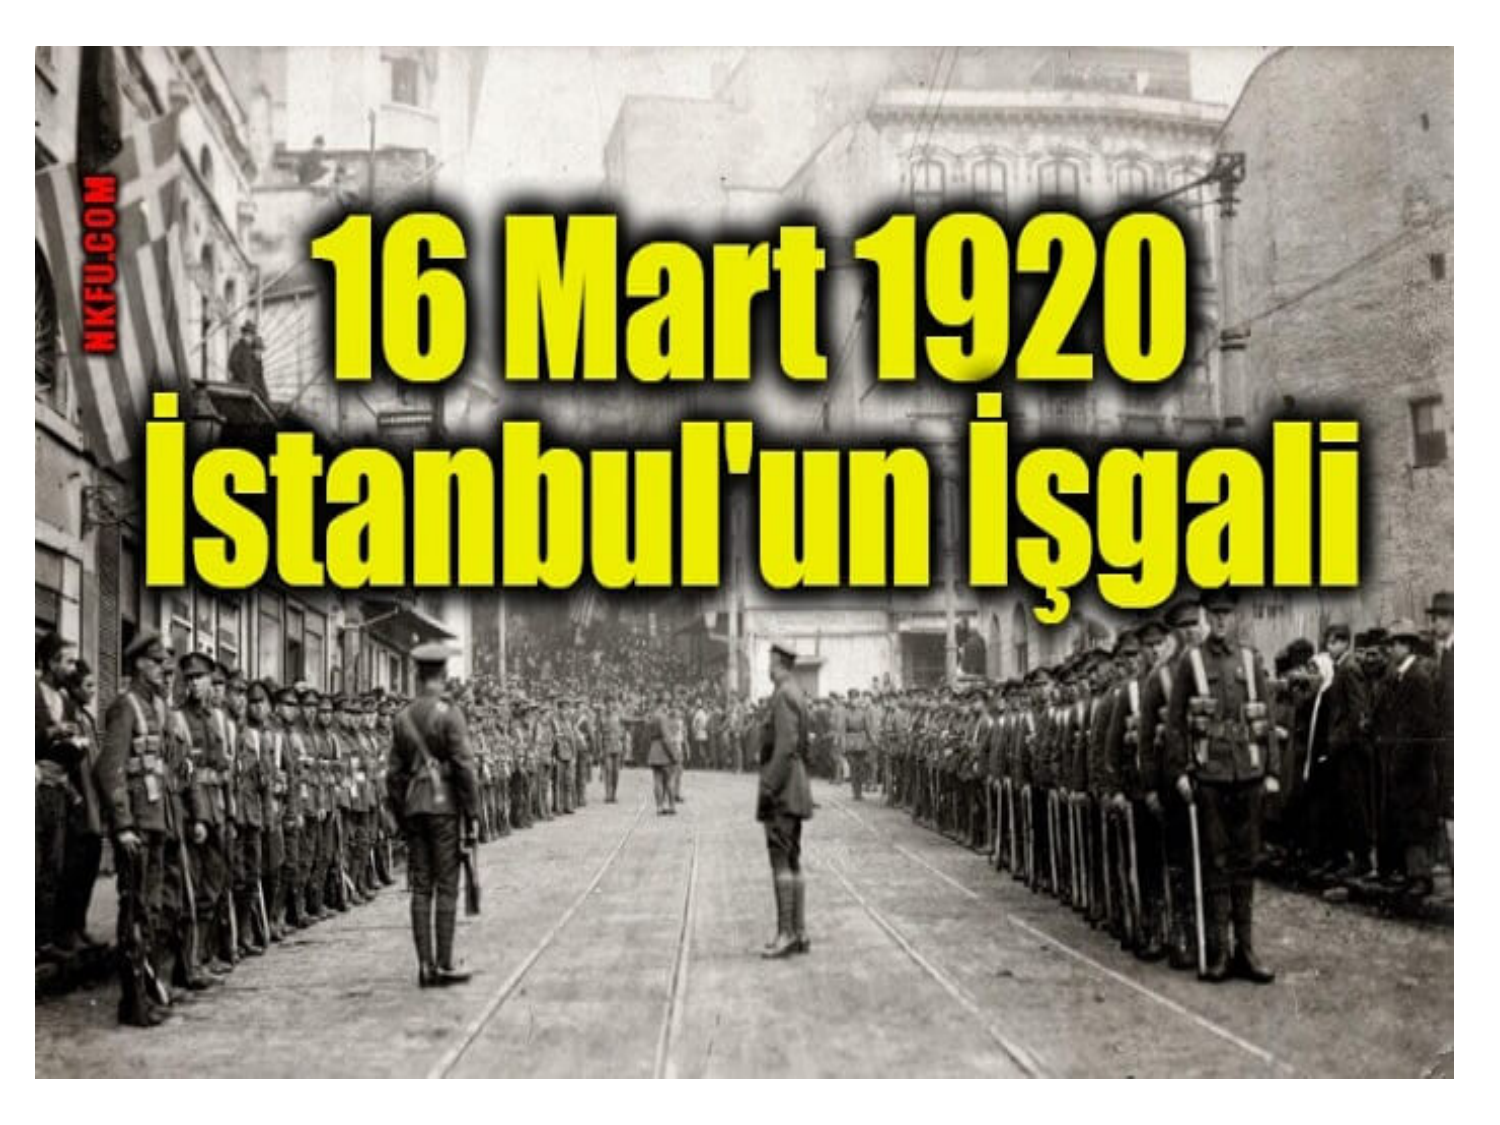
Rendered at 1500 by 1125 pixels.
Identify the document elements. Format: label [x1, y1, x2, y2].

picture [34, 46, 1454, 1079]
